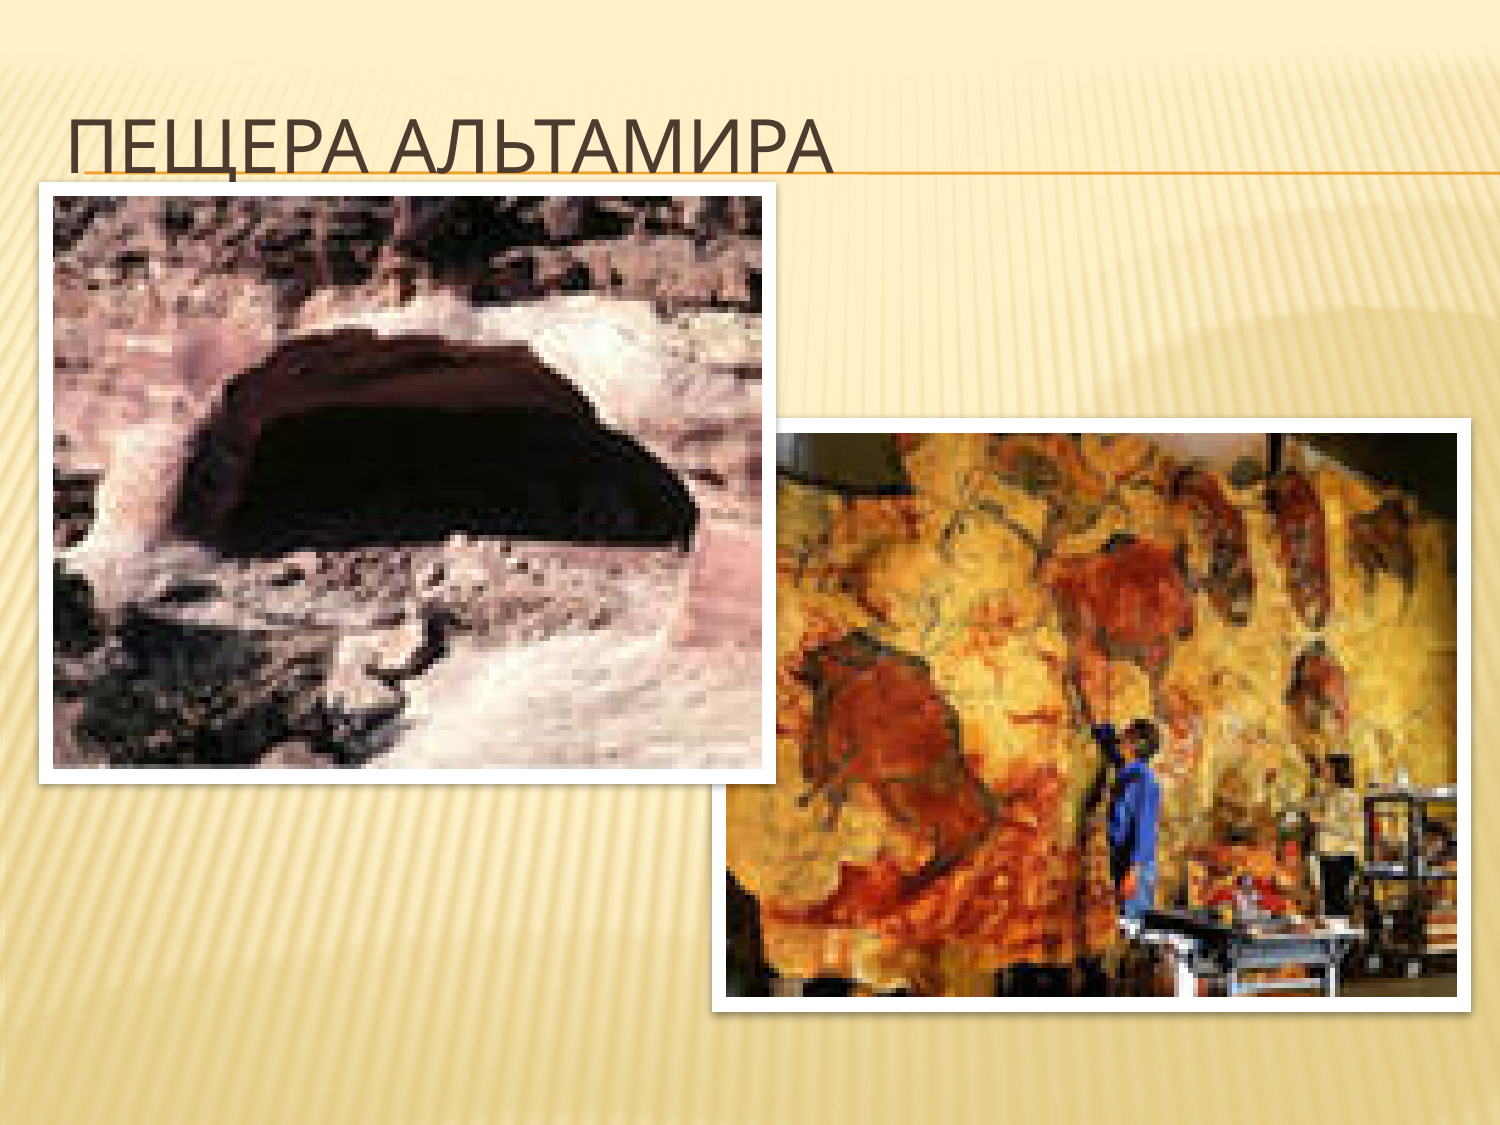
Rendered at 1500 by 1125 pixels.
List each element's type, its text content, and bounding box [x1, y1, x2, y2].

picture [52, 195, 1458, 998]
title Пещера Альтамира [49, 75, 1475, 213]
